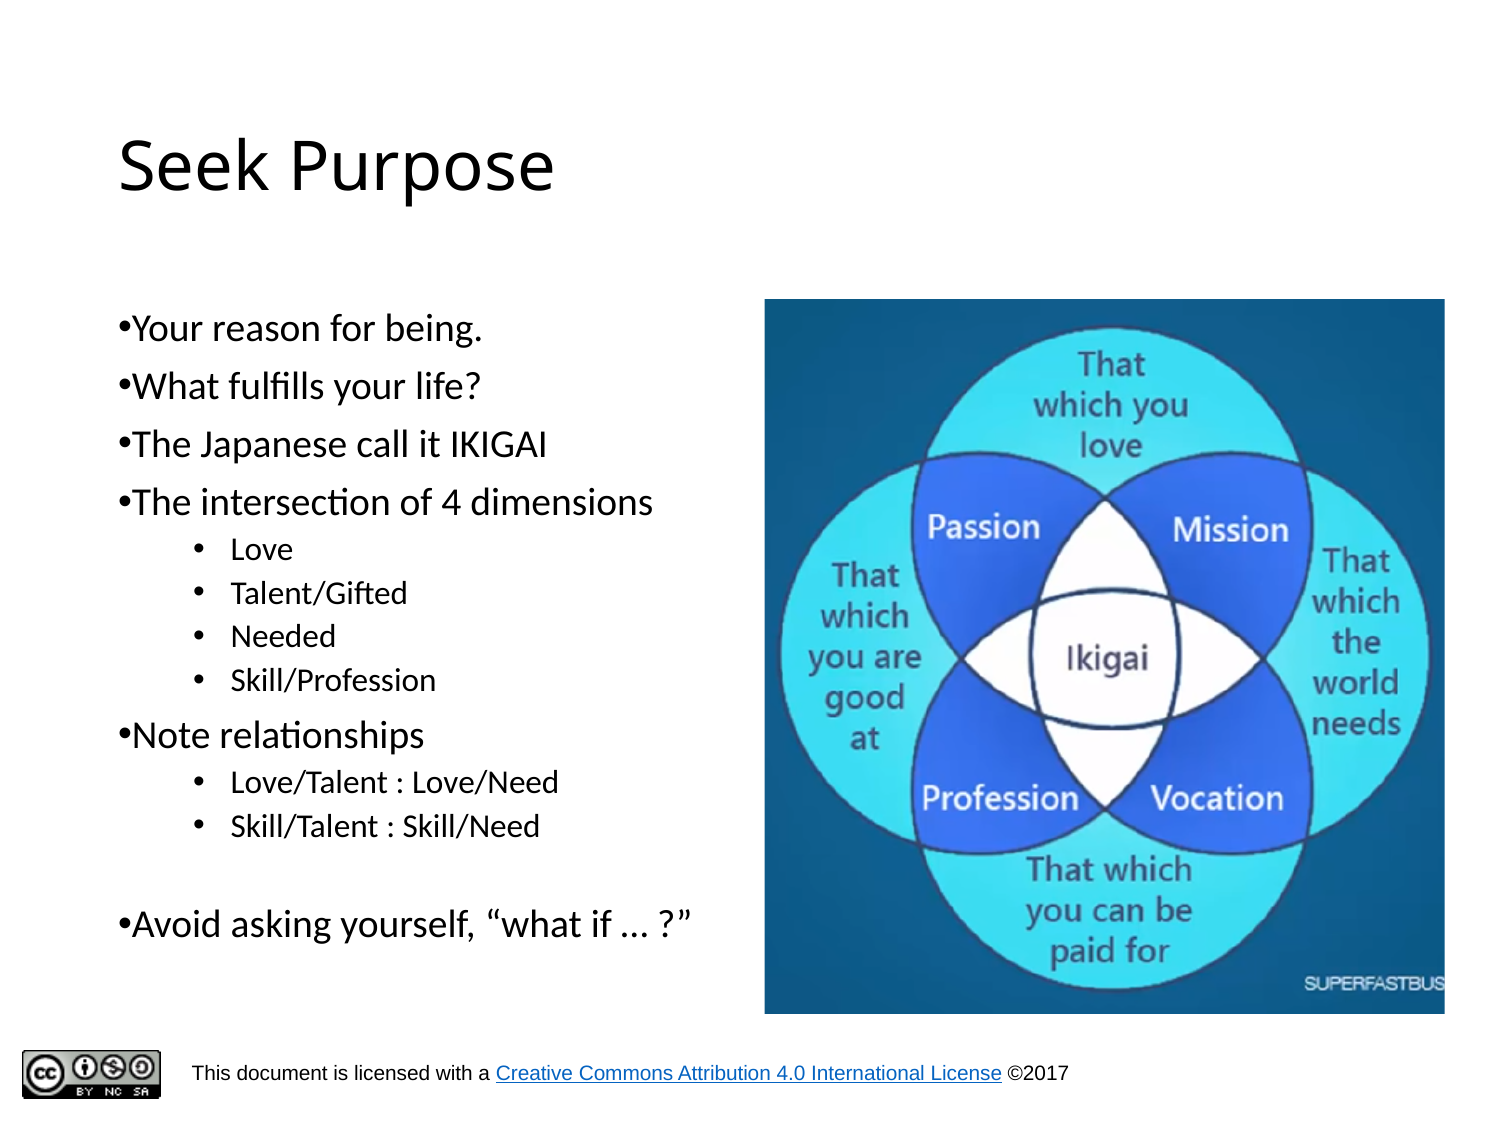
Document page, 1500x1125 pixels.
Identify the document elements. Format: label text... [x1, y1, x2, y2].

picture [764, 299, 1445, 1014]
list Your reason for being. What fulfills your life? The Japanese call it IKIGAI The intersection of 4 dimensions Love Talent/Gifted Needed Skill/Profession Note relationships Love/Talent : Love/Need Skill/Talent : Skill/Need Avoid asking yourself, “what if … ?” [102, 299, 741, 1014]
picture [22, 1050, 161, 1099]
title Seek Purpose [102, 59, 1398, 278]
